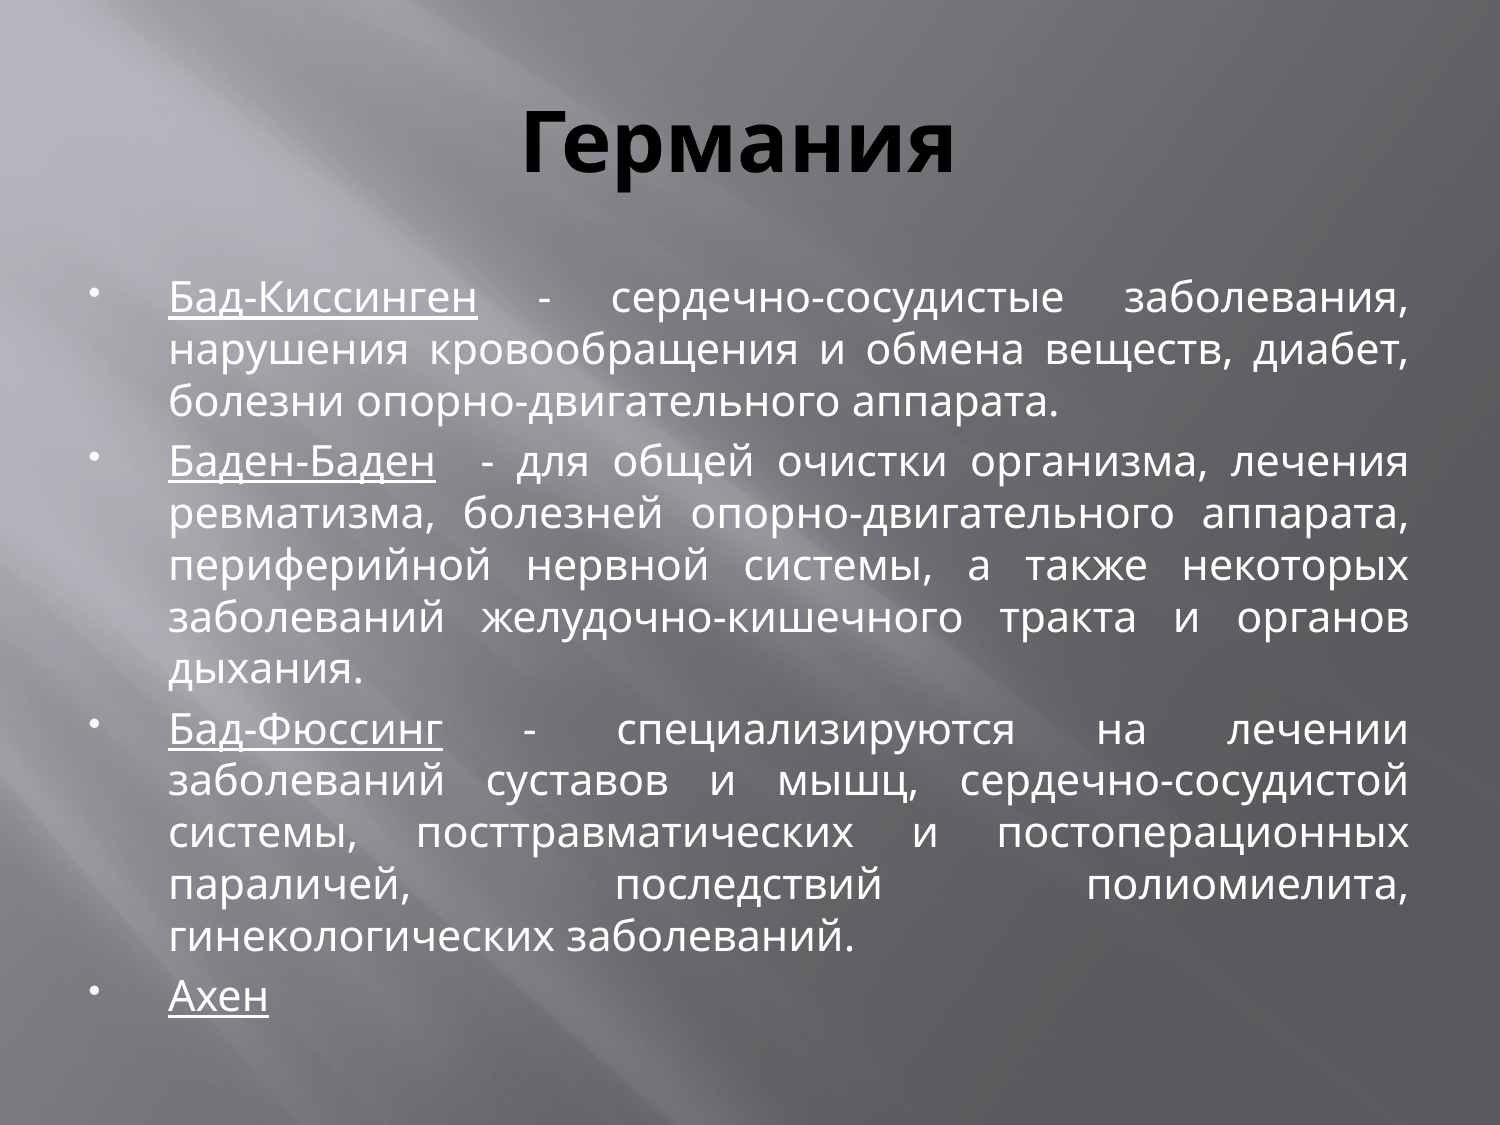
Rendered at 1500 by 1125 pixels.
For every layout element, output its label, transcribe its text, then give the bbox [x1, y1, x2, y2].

list Бад-Киссинген - сердечно-сосудистые заболевания, нарушения кровообращения и обмена веществ, диабет, болезни опорно-двигательного аппарата. Баден-Баден - для общей очистки организма, лечения ревматизма, болезней опорно-двигательного аппарата, периферийной нервной системы, а также некоторых заболеваний желудочно-кишечного тракта и органов дыхания. Бад-Фюссинг - специализируются на лечении заболеваний суставов и мышц, сердечно-сосудистой системы, посттравматических и постоперационных параличей, последствий полиомиелита, гинекологических заболеваний. Ахен [75, 262, 1425, 1035]
title Германия [75, 45, 1425, 233]
